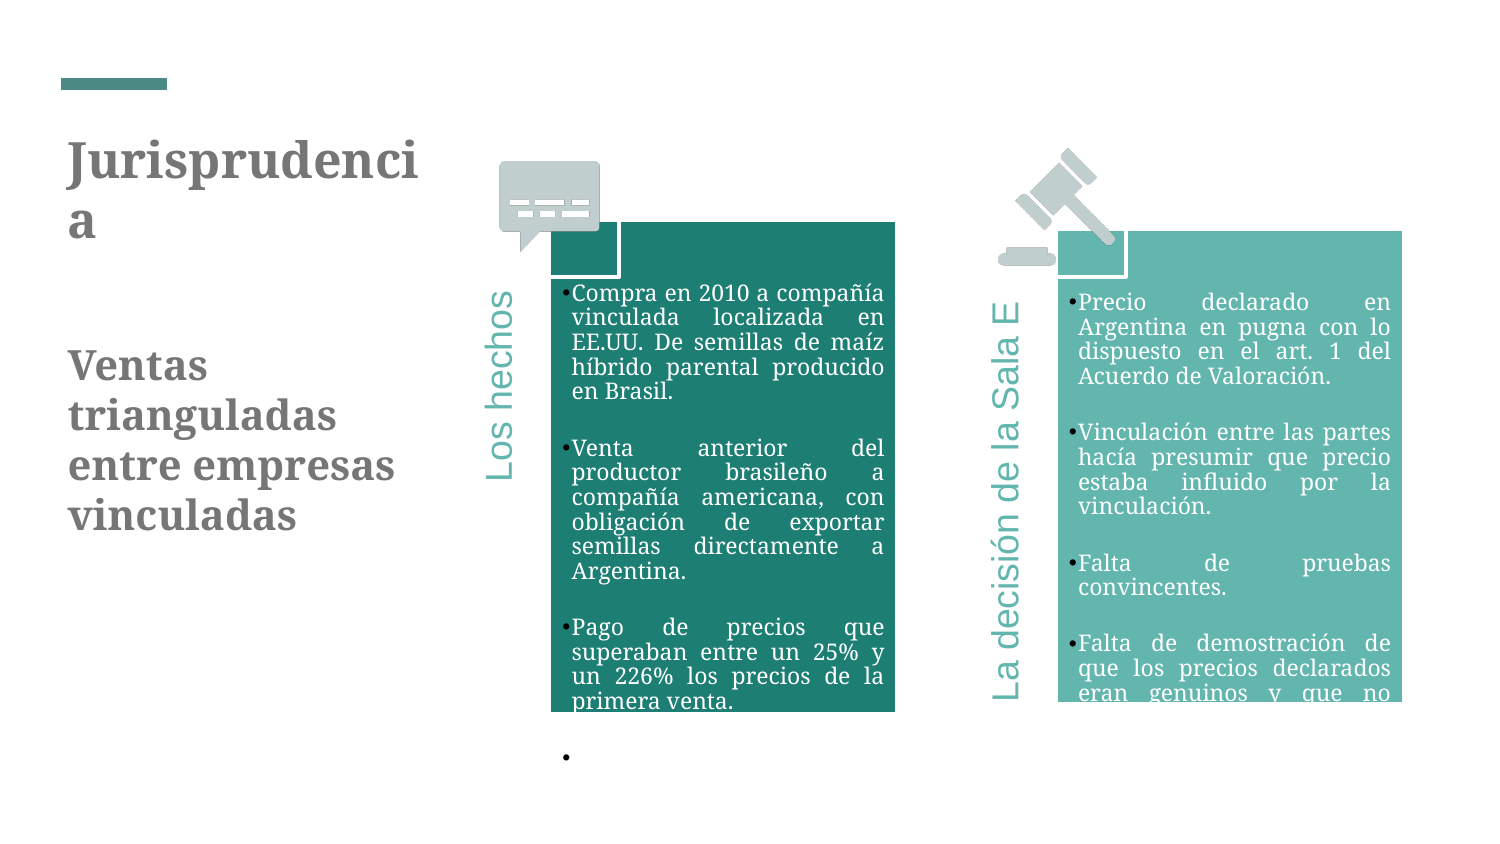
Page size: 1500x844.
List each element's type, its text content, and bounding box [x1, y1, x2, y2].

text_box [473, 120, 1411, 731]
title Jurisprudencia Ventas trianguladas entre empresas vinculadas [52, 113, 458, 631]
